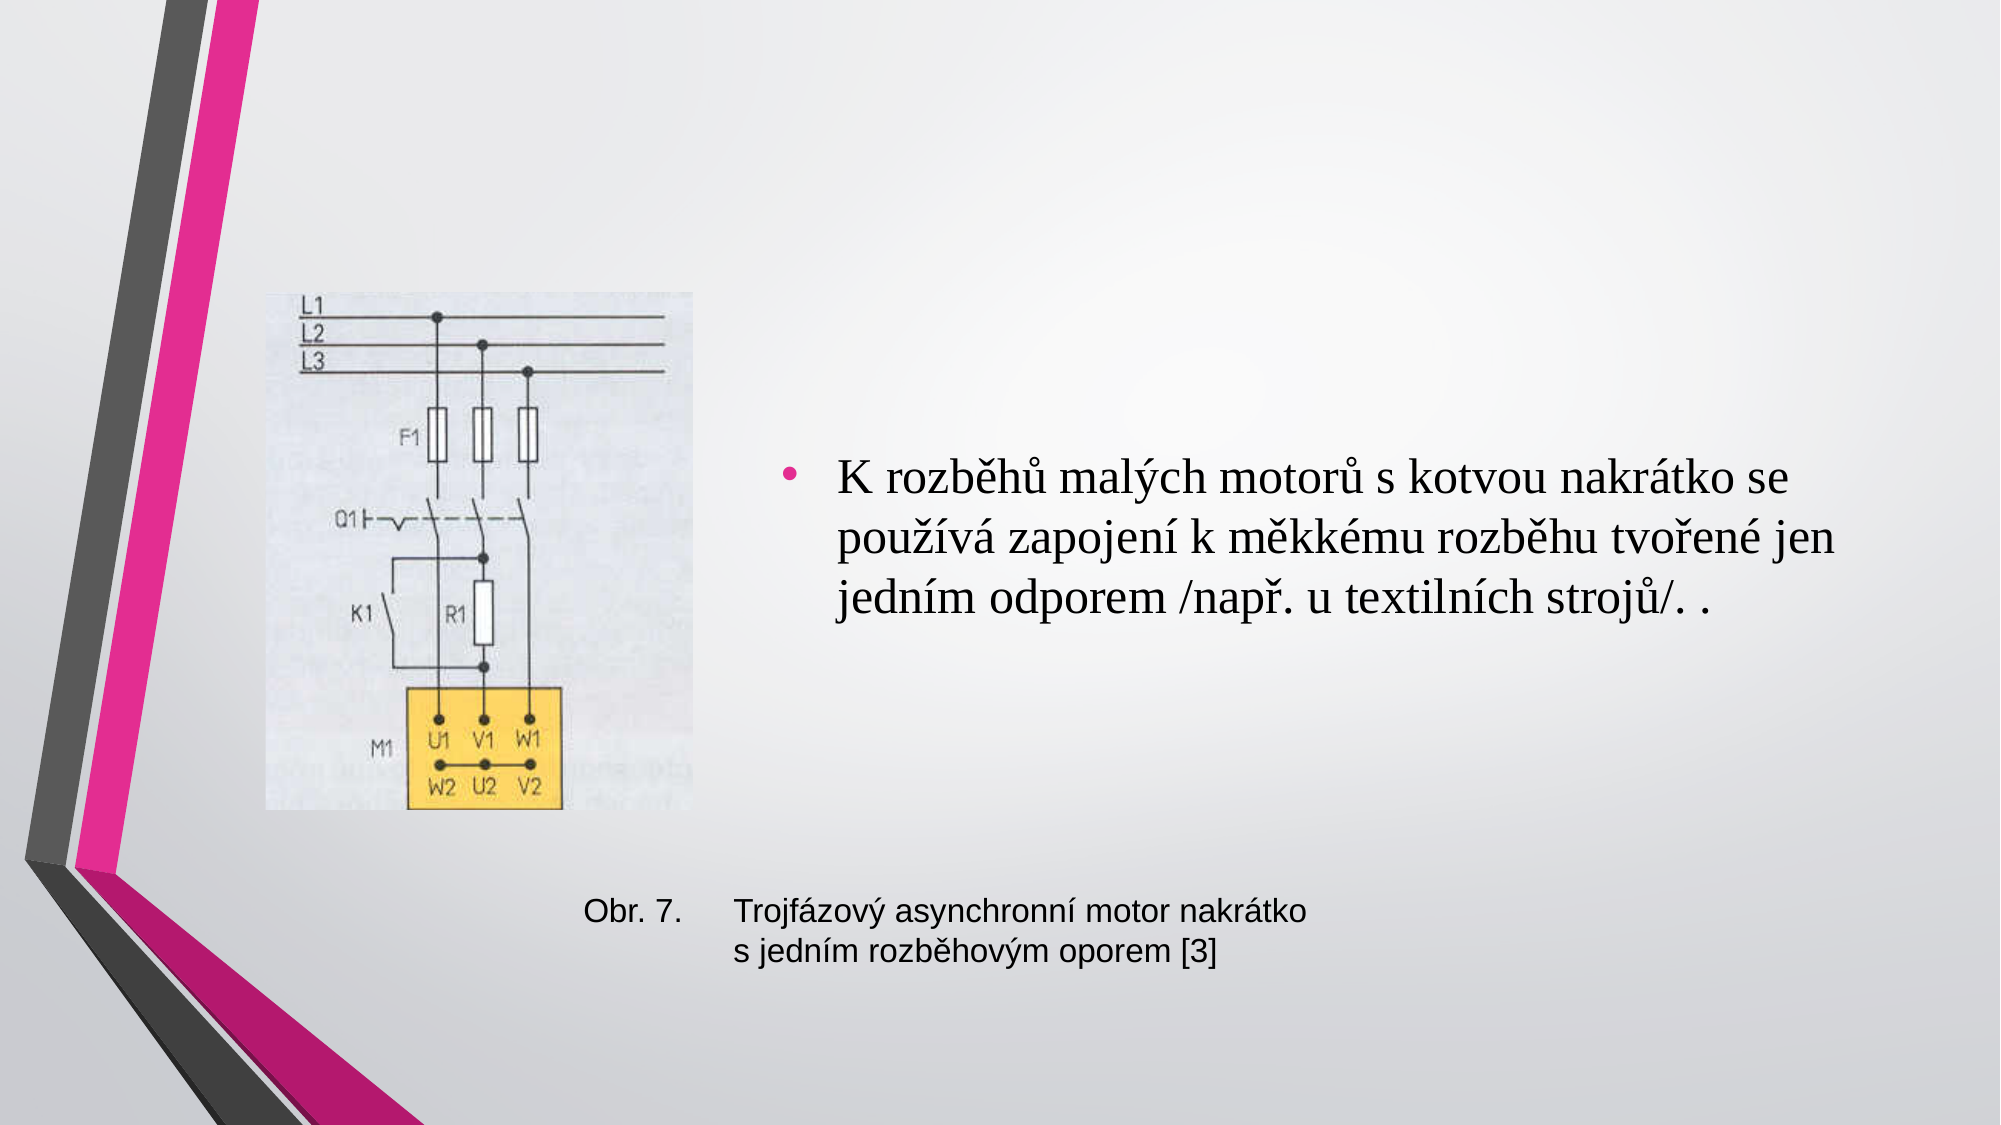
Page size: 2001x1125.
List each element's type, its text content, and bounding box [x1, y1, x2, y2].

text_box K rozběhů malých motorů s kotvou nakrátko se používá zapojení k měkkému rozběhu tvořené jen jedním odporem /např. u textilních strojů/. . [694, 436, 1923, 736]
picture [265, 292, 694, 811]
text_box Obr. 7. Trojfázový asynchronní motor nakrátko s jedním rozběhovým oporem [3] [568, 881, 1569, 977]
